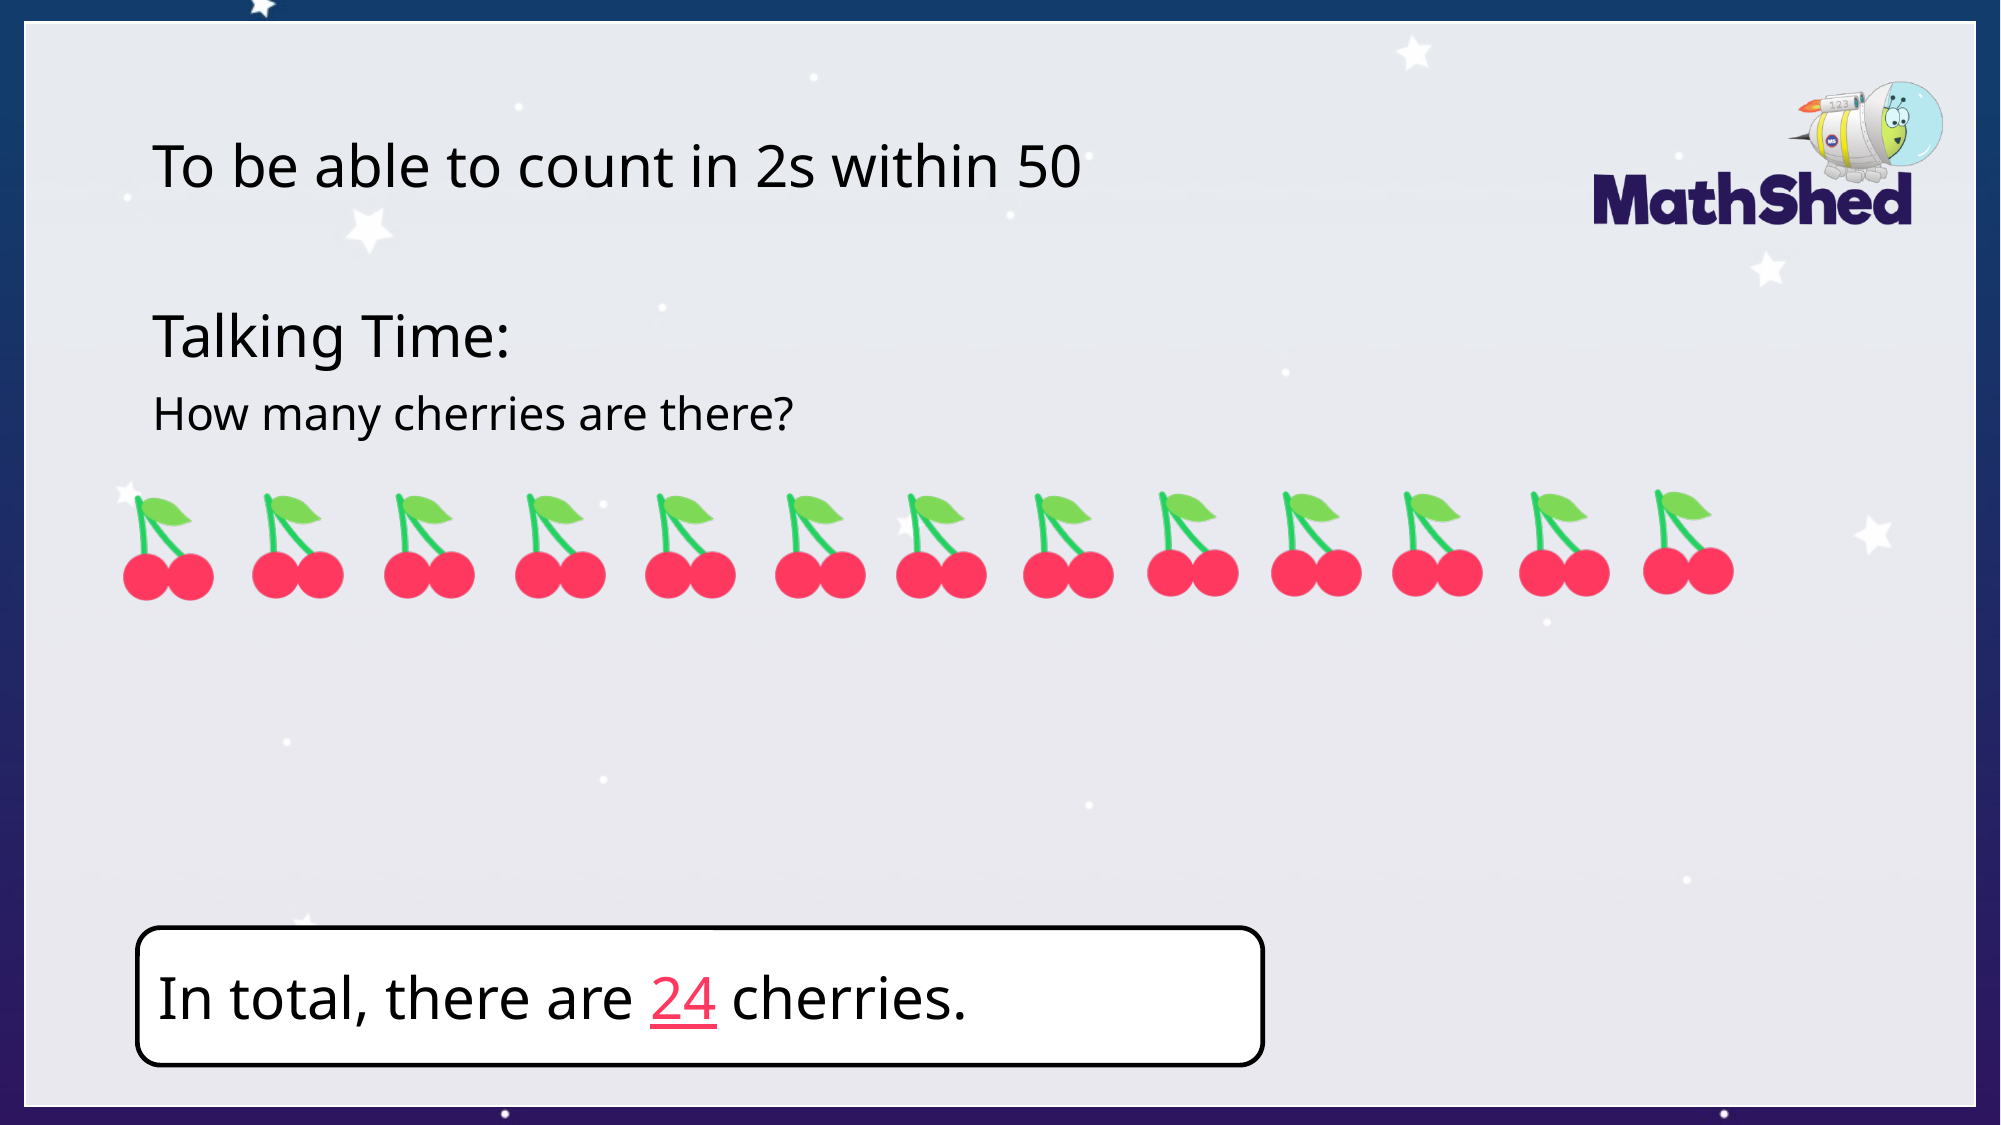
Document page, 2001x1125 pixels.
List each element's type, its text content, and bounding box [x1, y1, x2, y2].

text_box In total, there are 24 cherries. [136, 926, 1264, 1067]
list Talking Time: How many cherries are there? [137, 299, 1863, 1014]
picture [0, 0, 2001, 1125]
title To be able to count in 2s within 50 [137, 59, 1578, 278]
